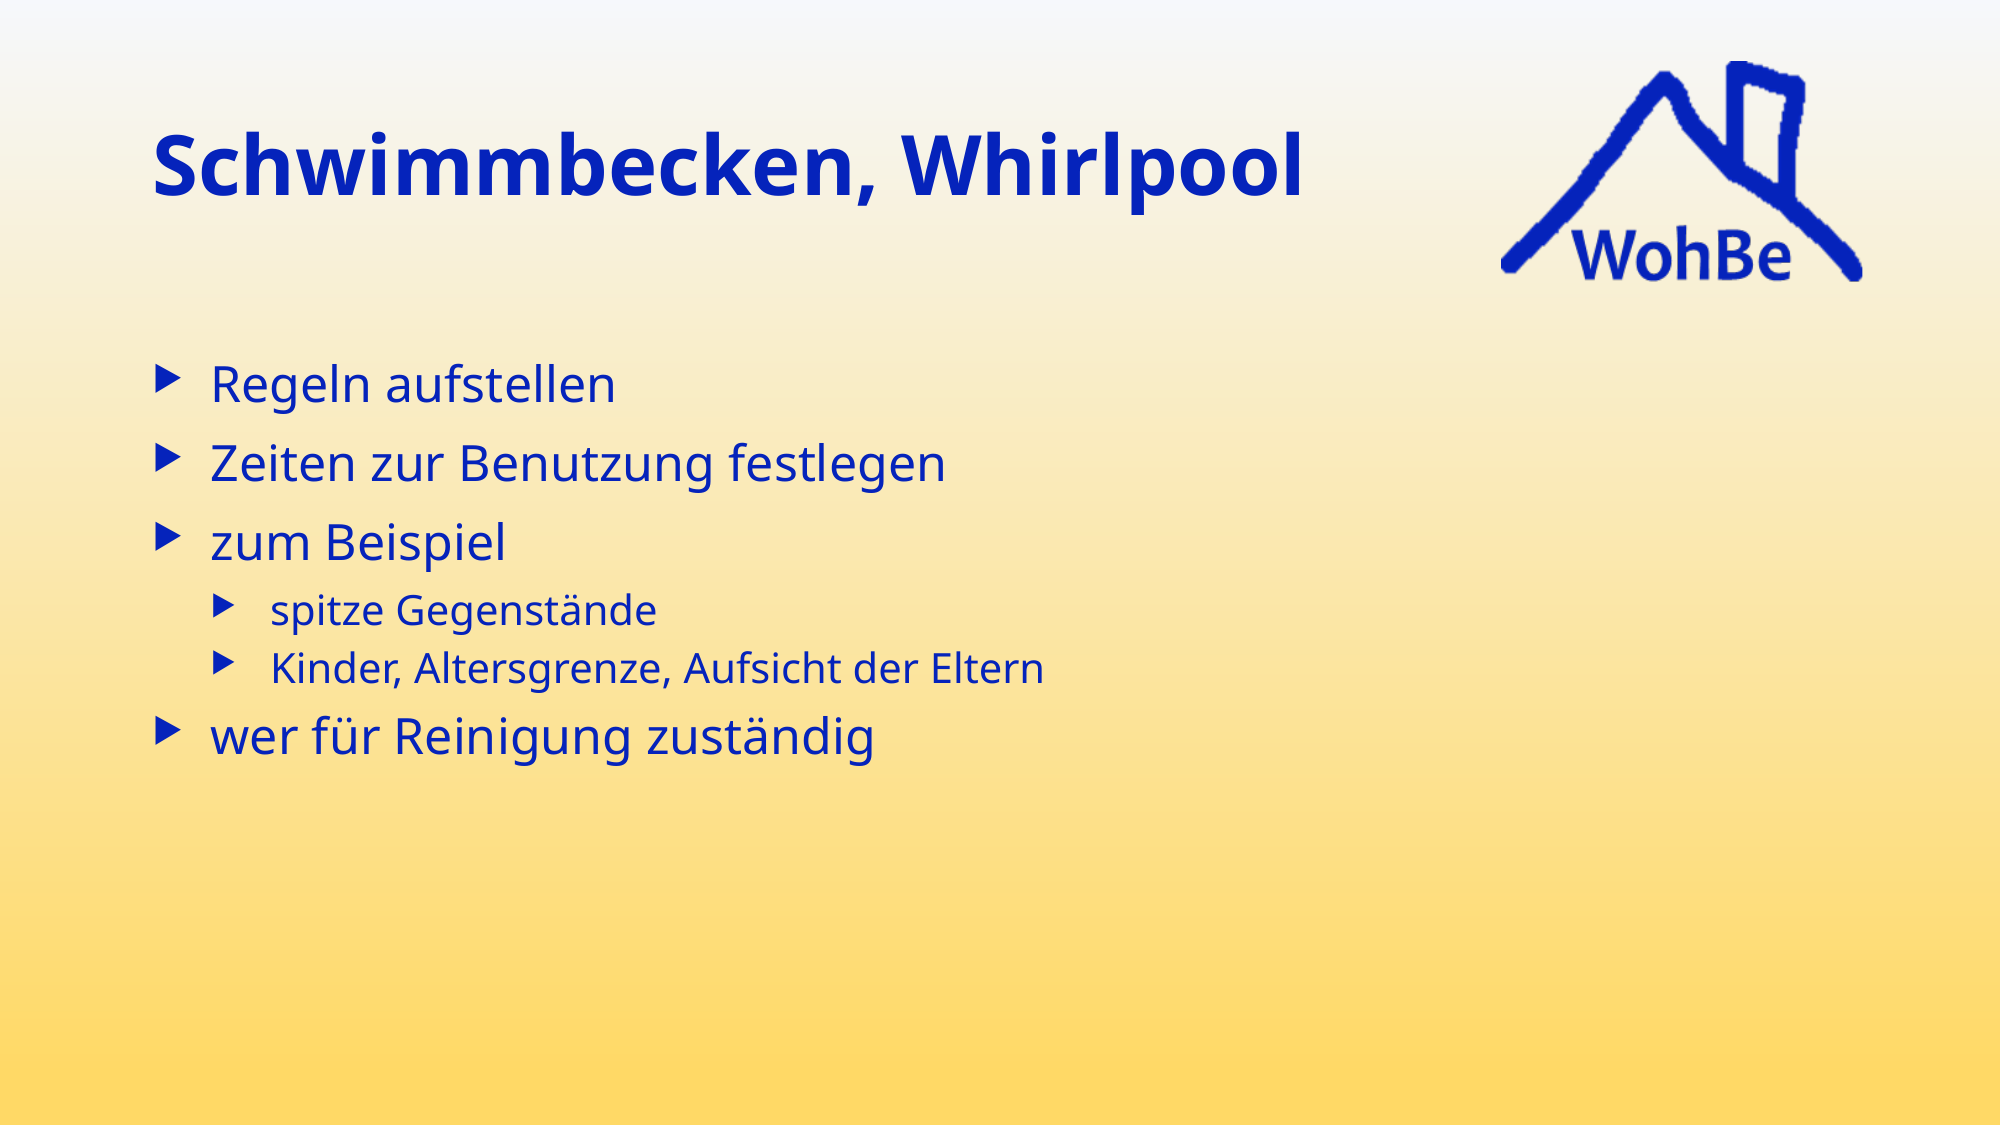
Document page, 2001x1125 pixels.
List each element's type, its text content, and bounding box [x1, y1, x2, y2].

title Schwimmbecken, Whirlpool [137, 59, 1480, 278]
picture [1501, 61, 1863, 285]
list Regeln aufstellen Zeiten zur Benutzung festlegen zum Beispiel spitze Gegenstände Kinder, Altersgrenze, Aufsicht der Eltern wer für Reinigung zuständig [137, 351, 1863, 1066]
